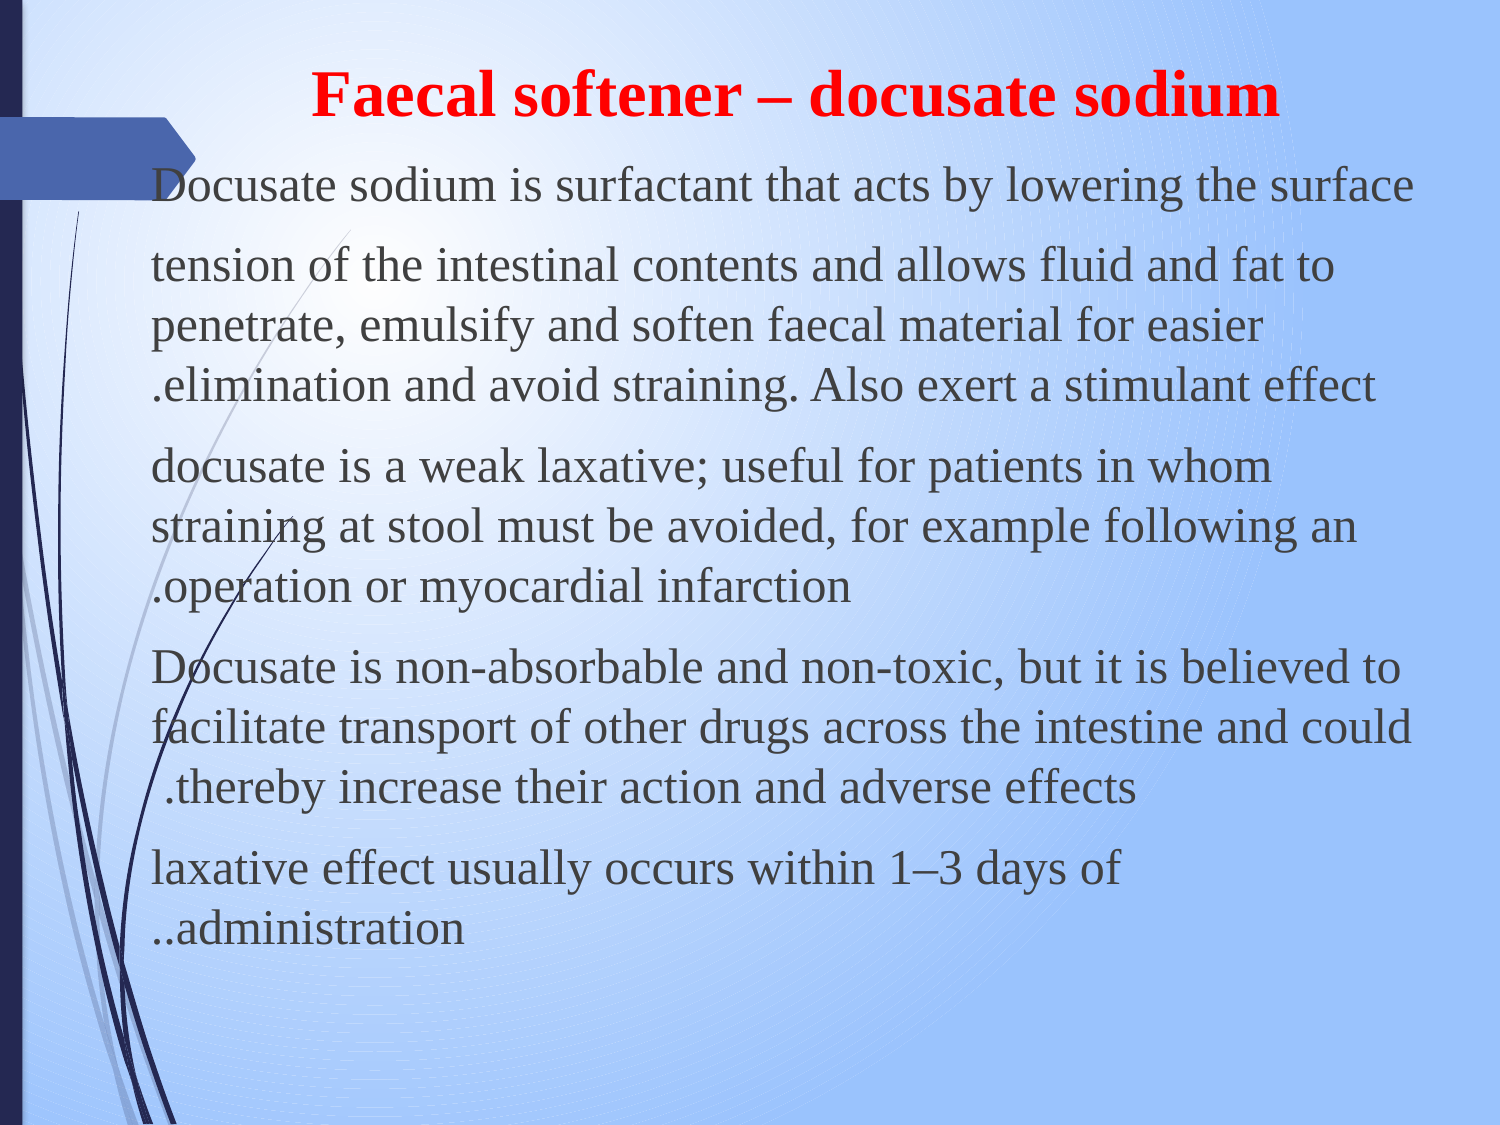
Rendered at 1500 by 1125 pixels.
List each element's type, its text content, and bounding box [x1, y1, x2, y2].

list Faecal softener – docusate sodium Docusate sodium is surfactant that acts by lowering the surface tension of the intestinal contents and allows fluid and fat to penetrate, emulsify and soften faecal material for easier elimination and avoid straining. Also exert a stimulant effect. docusate is a weak laxative; useful for patients in whom straining at stool must be avoided, for example following an operation or myocardial infarction. Docusate is non-absorbable and non-toxic, but it is believed to facilitate transport of other drugs across the intestine and could thereby increase their action and adverse effects. laxative effect usually occurs within 1–3 days of administration.. [135, 42, 1459, 1106]
